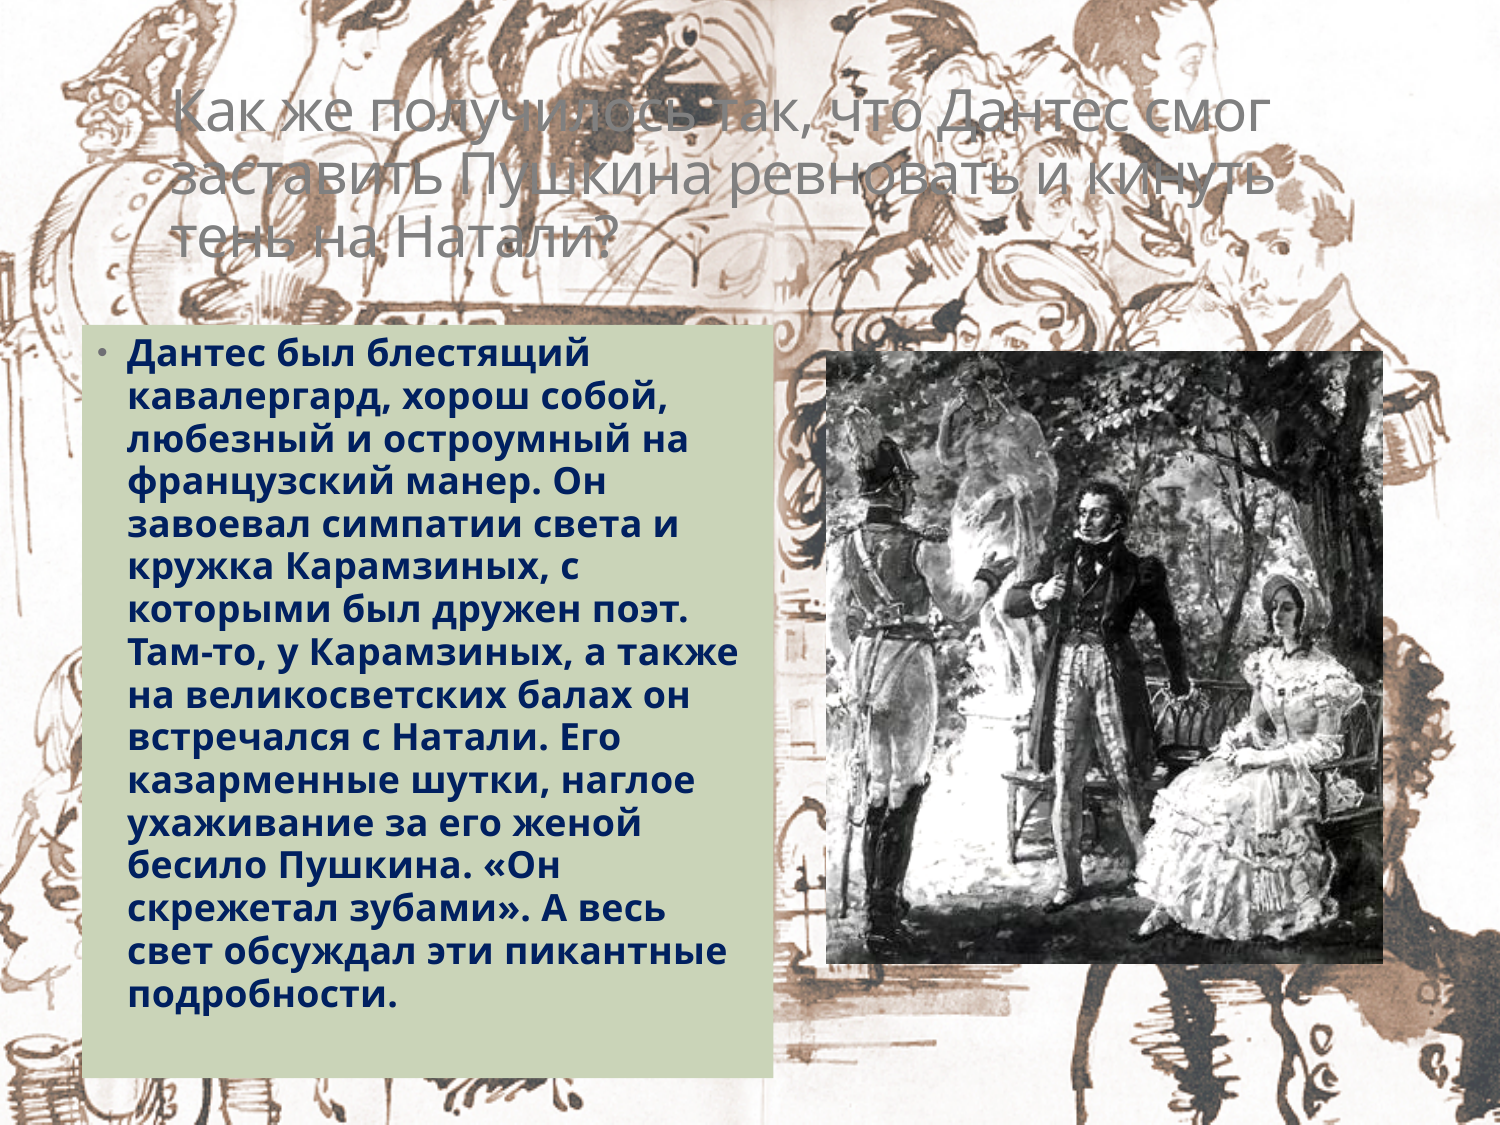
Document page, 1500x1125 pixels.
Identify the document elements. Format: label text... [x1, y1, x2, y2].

title Как же получилось так, что Дантес смог заставить Пушкина ревновать и кинуть тень на Натали? [155, 60, 1348, 278]
list Дантес был блестящий кавалергард, хорош собой, любезный и остроумный на французский манер. Он завоевал симпатии света и кружка Карамзиных, с которыми был дружен поэт. Там-то, у Карамзиных, а также на великосветских балах он встречался с Натали. Его казарменные шутки, наглое ухаживание за его женой бесило Пушкина. «Он скрежетал зубами». А весь свет обсуждал эти пикантные подробности. [82, 324, 774, 1079]
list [0, 0, 1500, 1125]
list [826, 351, 1383, 964]
